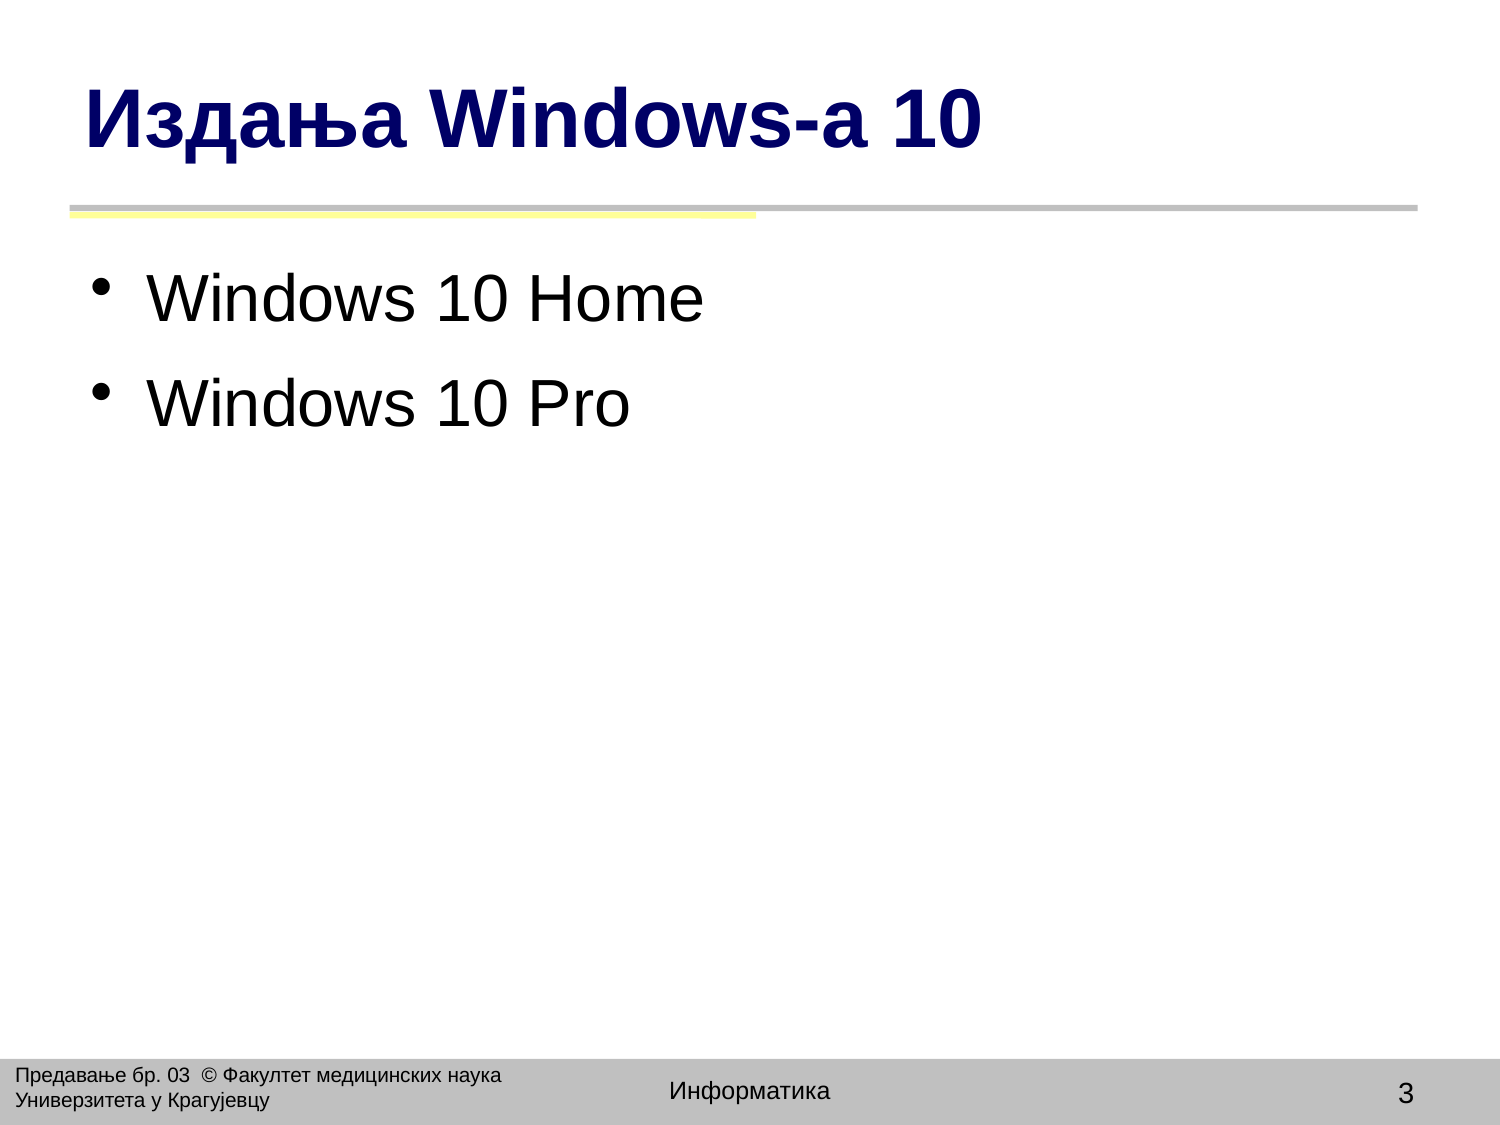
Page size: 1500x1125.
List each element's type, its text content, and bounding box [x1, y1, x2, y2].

slide_number 3 [1079, 1066, 1430, 1125]
title Издања Windows-а 10 [69, 19, 1426, 208]
footer Информатика [512, 1066, 988, 1125]
slide_number Предавање бр. 03 © Факултет медицинских наука Универзитета у Крагујевцу [0, 1053, 614, 1108]
list Windows 10 Home Windows 10 Pro [74, 246, 1426, 1023]
